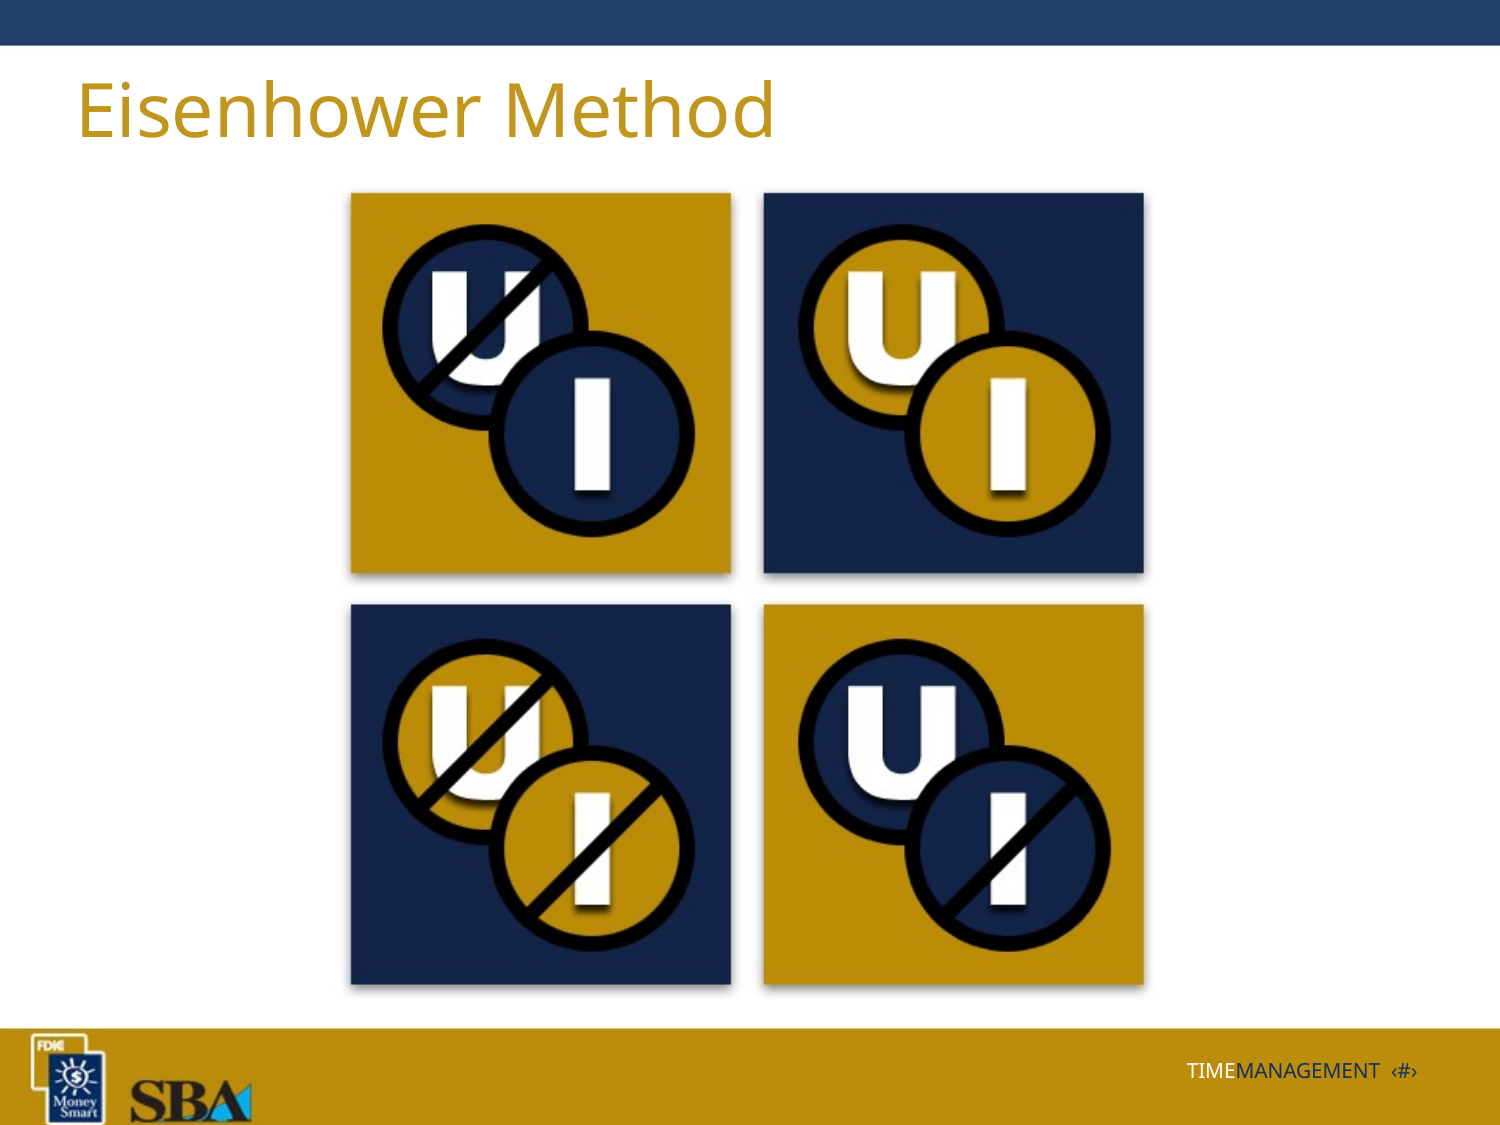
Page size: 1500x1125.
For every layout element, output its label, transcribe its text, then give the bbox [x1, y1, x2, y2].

title Eisenhower Method [74, 61, 1426, 163]
picture [0, 0, 1500, 1125]
